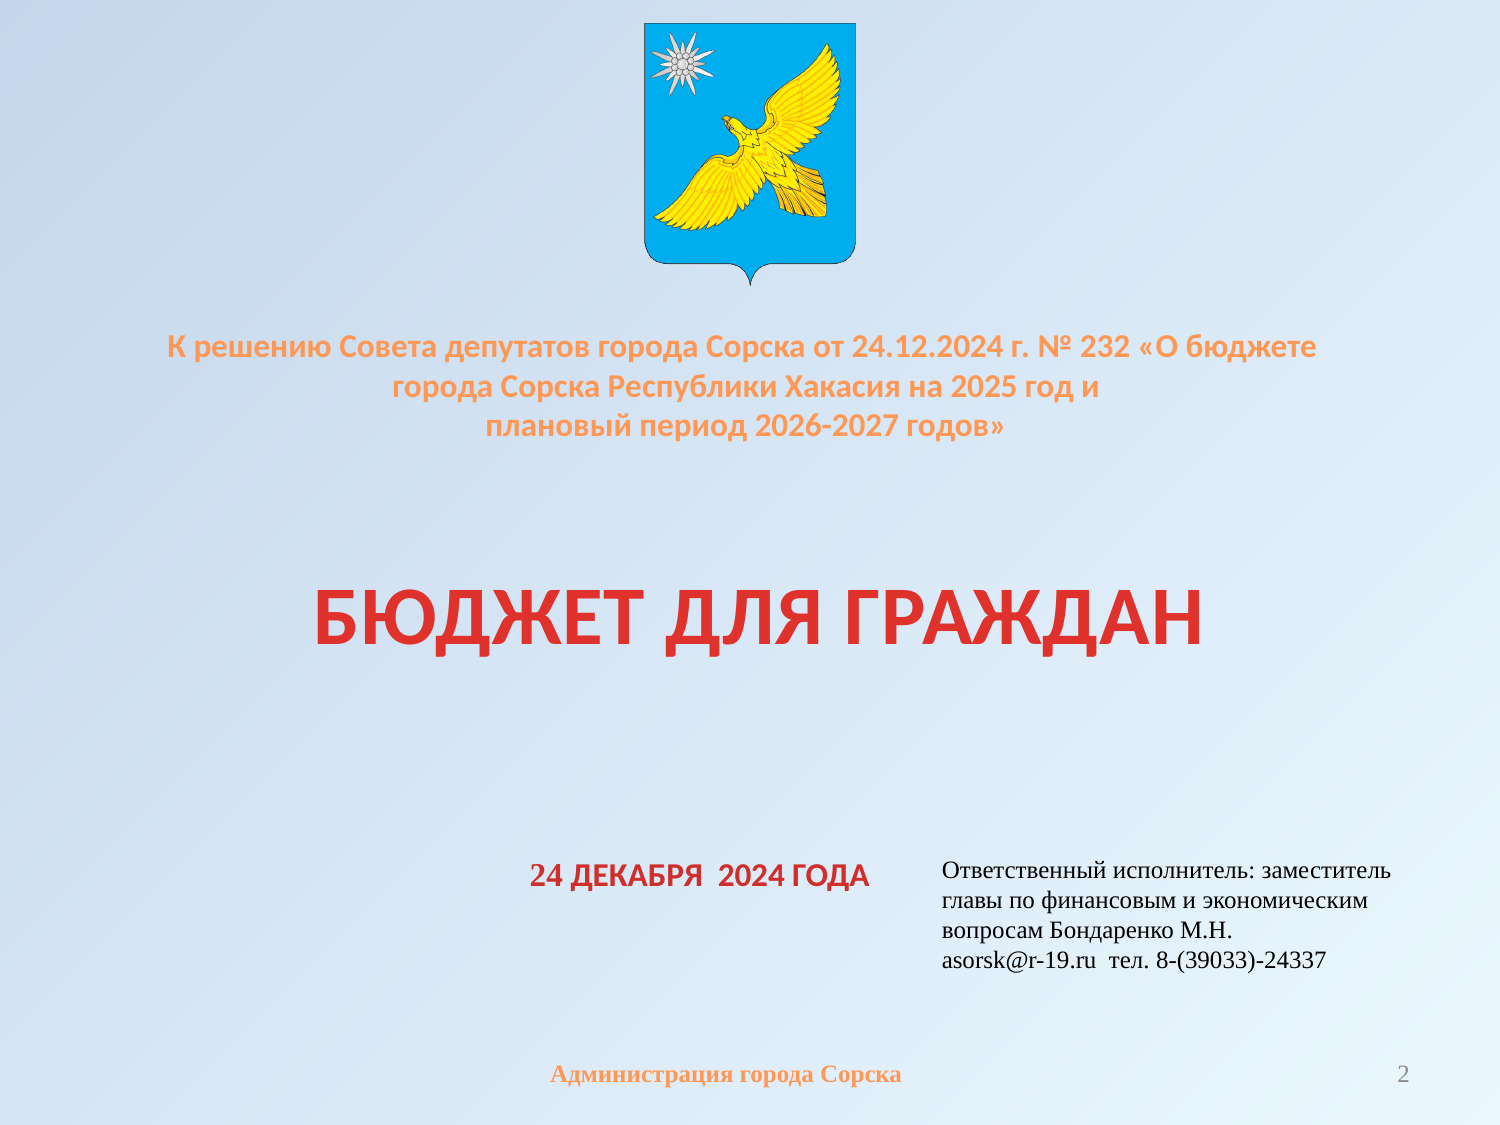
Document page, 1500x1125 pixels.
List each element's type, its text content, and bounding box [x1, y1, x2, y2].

picture [656, 45, 840, 230]
list БЮДЖЕТ ДЛЯ ГРАЖДАН [139, 444, 1360, 669]
picture [644, 241, 856, 288]
text_box Ответственный исполнитель: заместитель главы по финансовым и экономическим вопросам Бондаренко М.Н. asorsk@r-19.ru тел. 8-(39033)-24337 [927, 846, 1412, 981]
slide_number 2 [1306, 1042, 1425, 1103]
footer Администрация города Сорска [147, 1042, 1306, 1103]
text_box 24 ДЕКАБРЯ 2024 ГОДА [226, 846, 927, 901]
picture [653, 35, 712, 93]
title К решению Совета депутатов города Сорска от 24.12.2024 г. № 232 «О бюджете города Сорска Республики Хакасия на 2025 год и плановый период 2026-2027 годов» [86, 316, 1407, 542]
